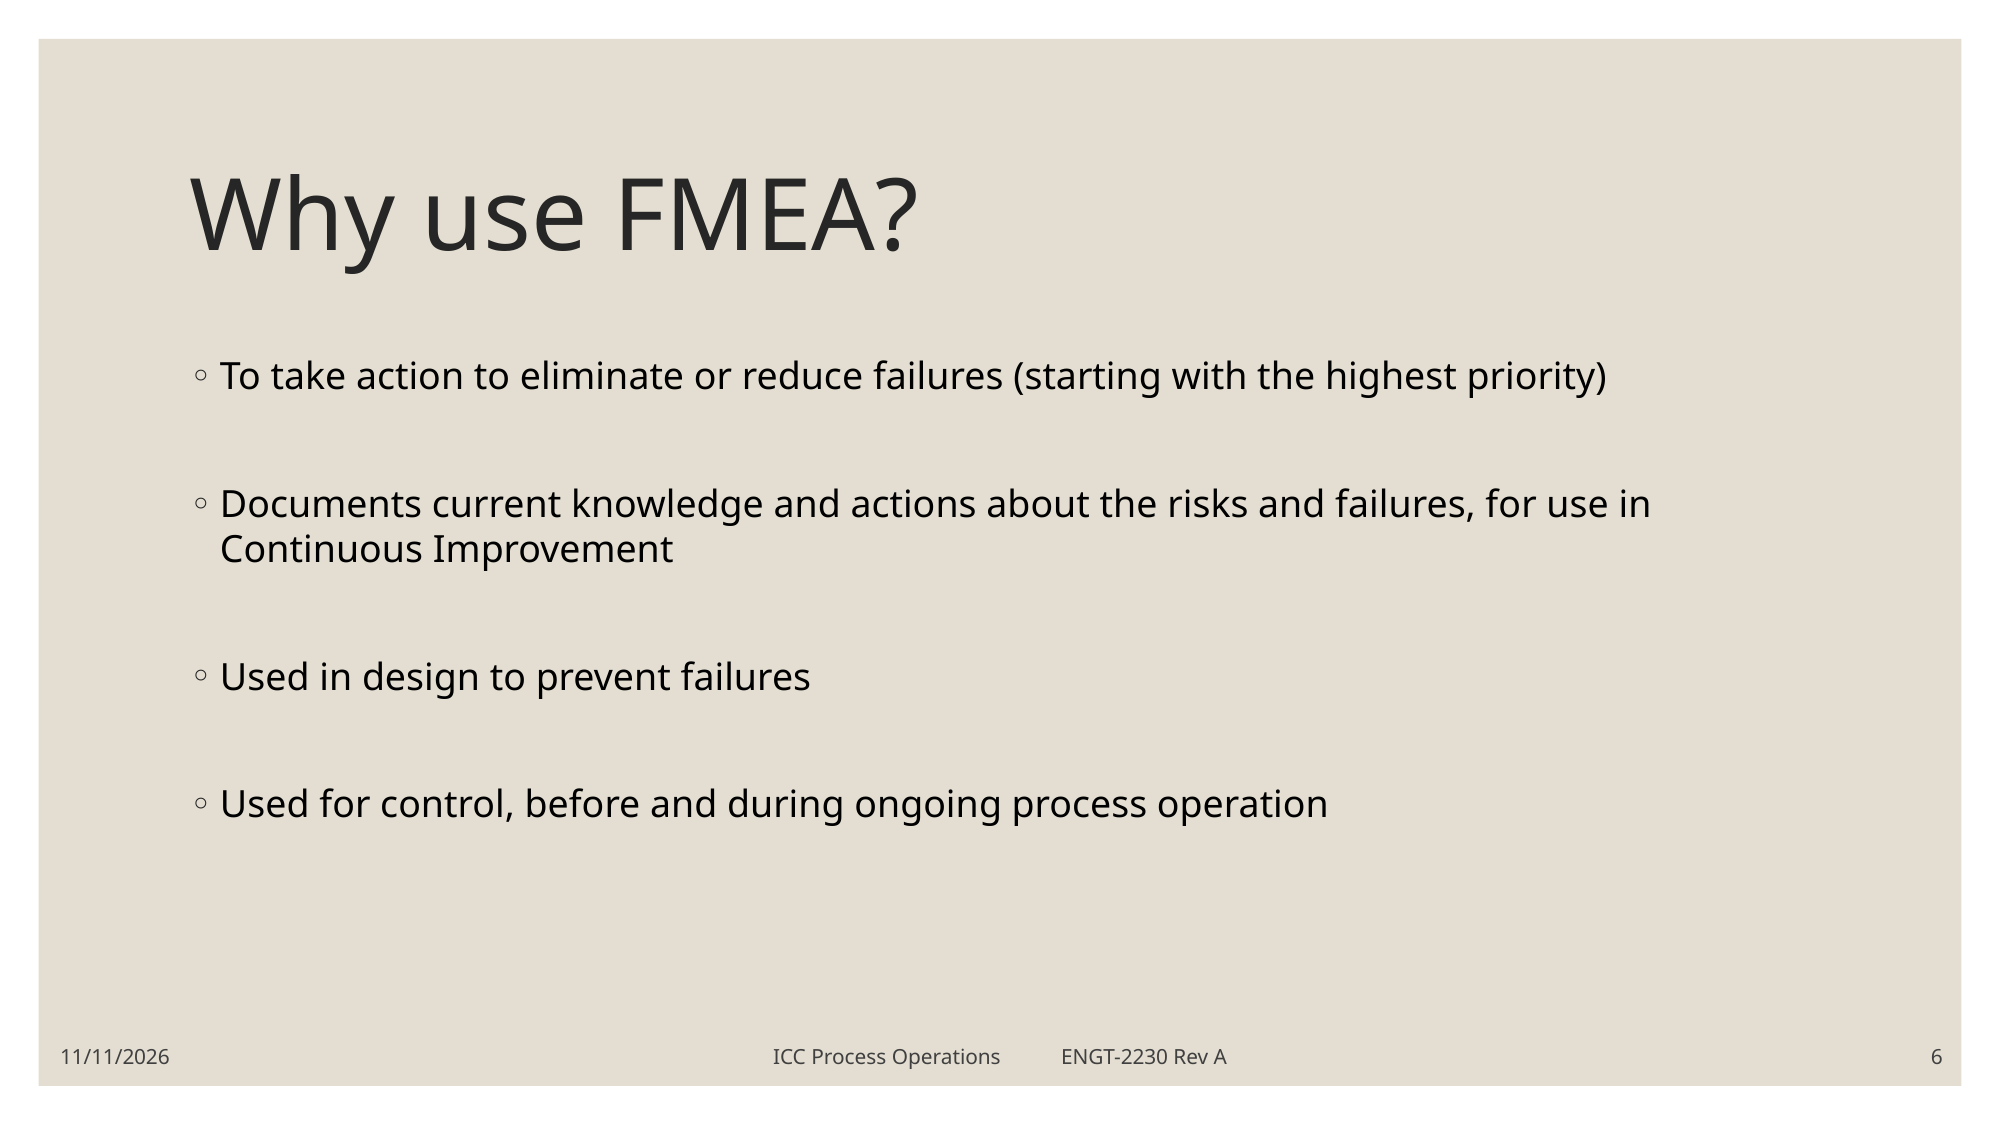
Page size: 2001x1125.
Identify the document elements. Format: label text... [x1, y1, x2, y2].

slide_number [45, 1034, 495, 1080]
title Why use FMEA? [174, 105, 1825, 331]
footer ICC Process Operations ENGT-2230 Rev A [572, 1034, 1428, 1080]
list To take action to eliminate or reduce failures (starting with the highest priority) Documents current knowledge and actions about the risks and failures, for use in Continuous Improvement Used in design to prevent failures Used for control, before and during ongoing process operation [174, 345, 1825, 990]
slide_number 6 [1717, 1034, 1958, 1080]
